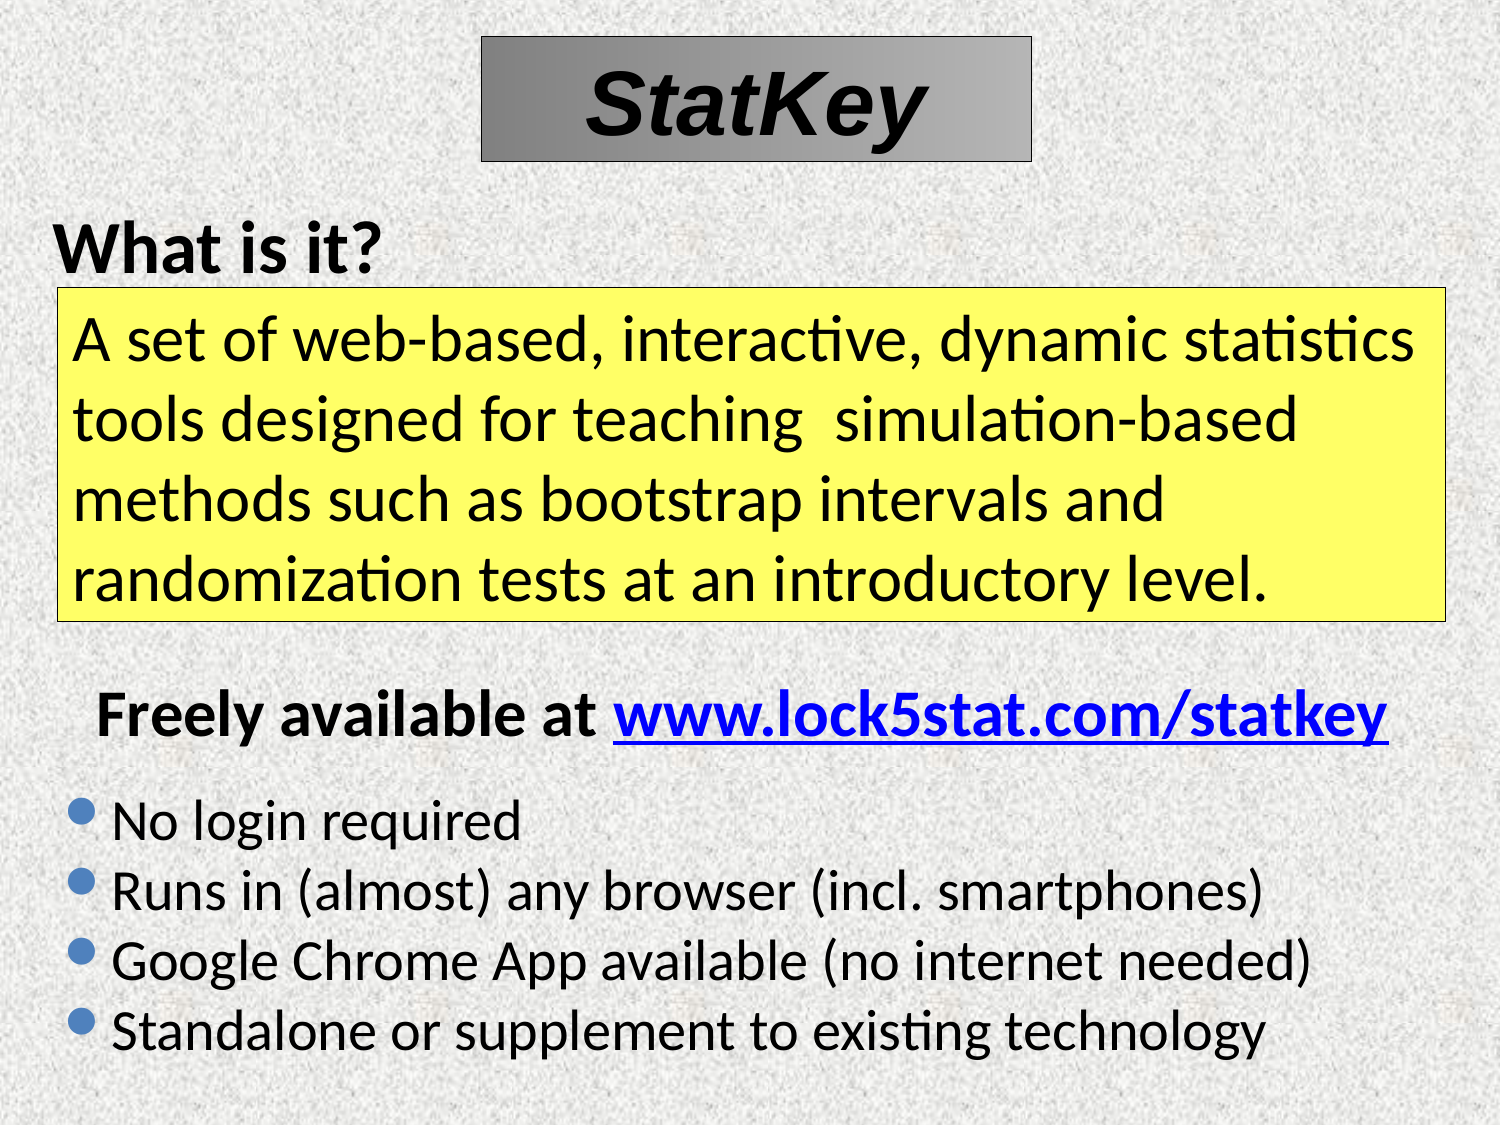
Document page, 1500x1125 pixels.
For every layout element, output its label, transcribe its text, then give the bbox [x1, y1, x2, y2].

text_box A set of web-based, interactive, dynamic statistics tools designed for teaching simulation-based methods such as bootstrap intervals and randomization tests at an introductory level. [57, 287, 1446, 622]
text_box StatKey [481, 36, 1032, 162]
text_box Freely available at www.lock5stat.com/statkey No login required Runs in (almost) any browser (incl. smartphones) Google Chrome App available (no internet needed) Standalone or supplement to existing technology [50, 662, 1450, 1113]
title What is it? [37, 149, 482, 338]
picture [0, 0, 1500, 1125]
